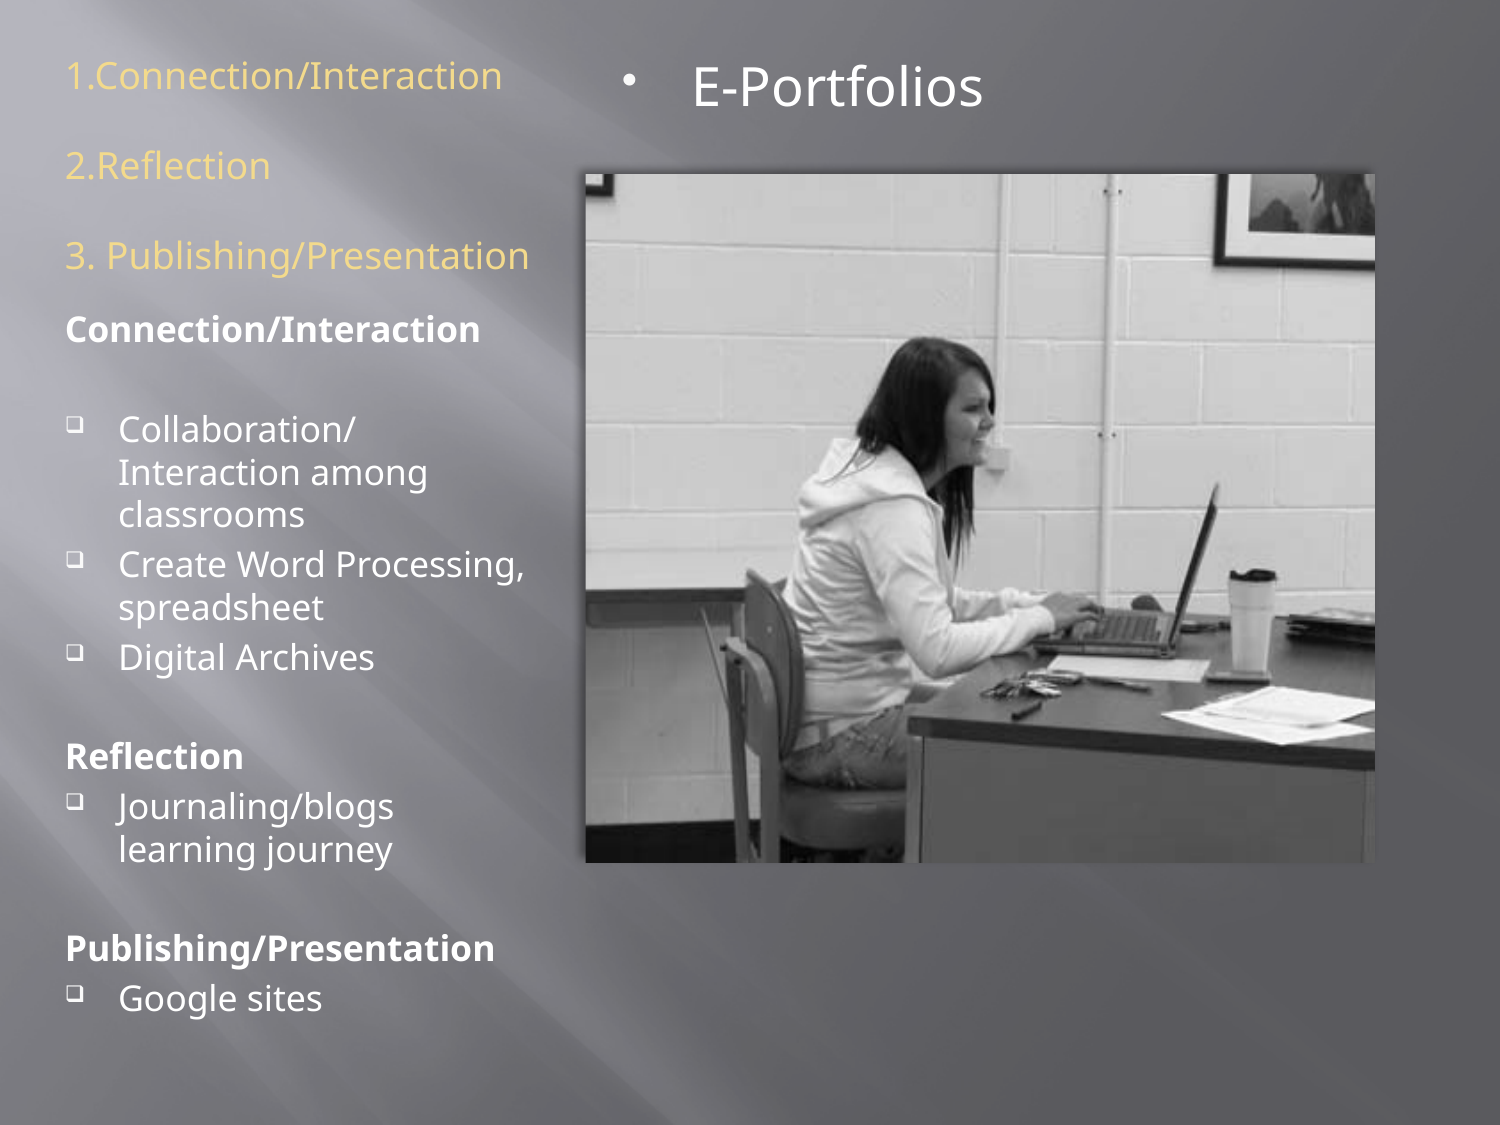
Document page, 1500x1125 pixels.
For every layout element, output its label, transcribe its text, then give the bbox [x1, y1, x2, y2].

title 1.Connection/Interaction 2.Reflection 3. Publishing/Presentation [50, 44, 569, 363]
list Connection/Interaction Collaboration/Interaction among classrooms Create Word Processing, spreadsheet Digital Archives Reflection Journaling/blogs learning journey Publishing/Presentation Google sites [50, 299, 544, 1063]
picture [585, 174, 1376, 863]
list E-Portfolios [586, 44, 1425, 1005]
